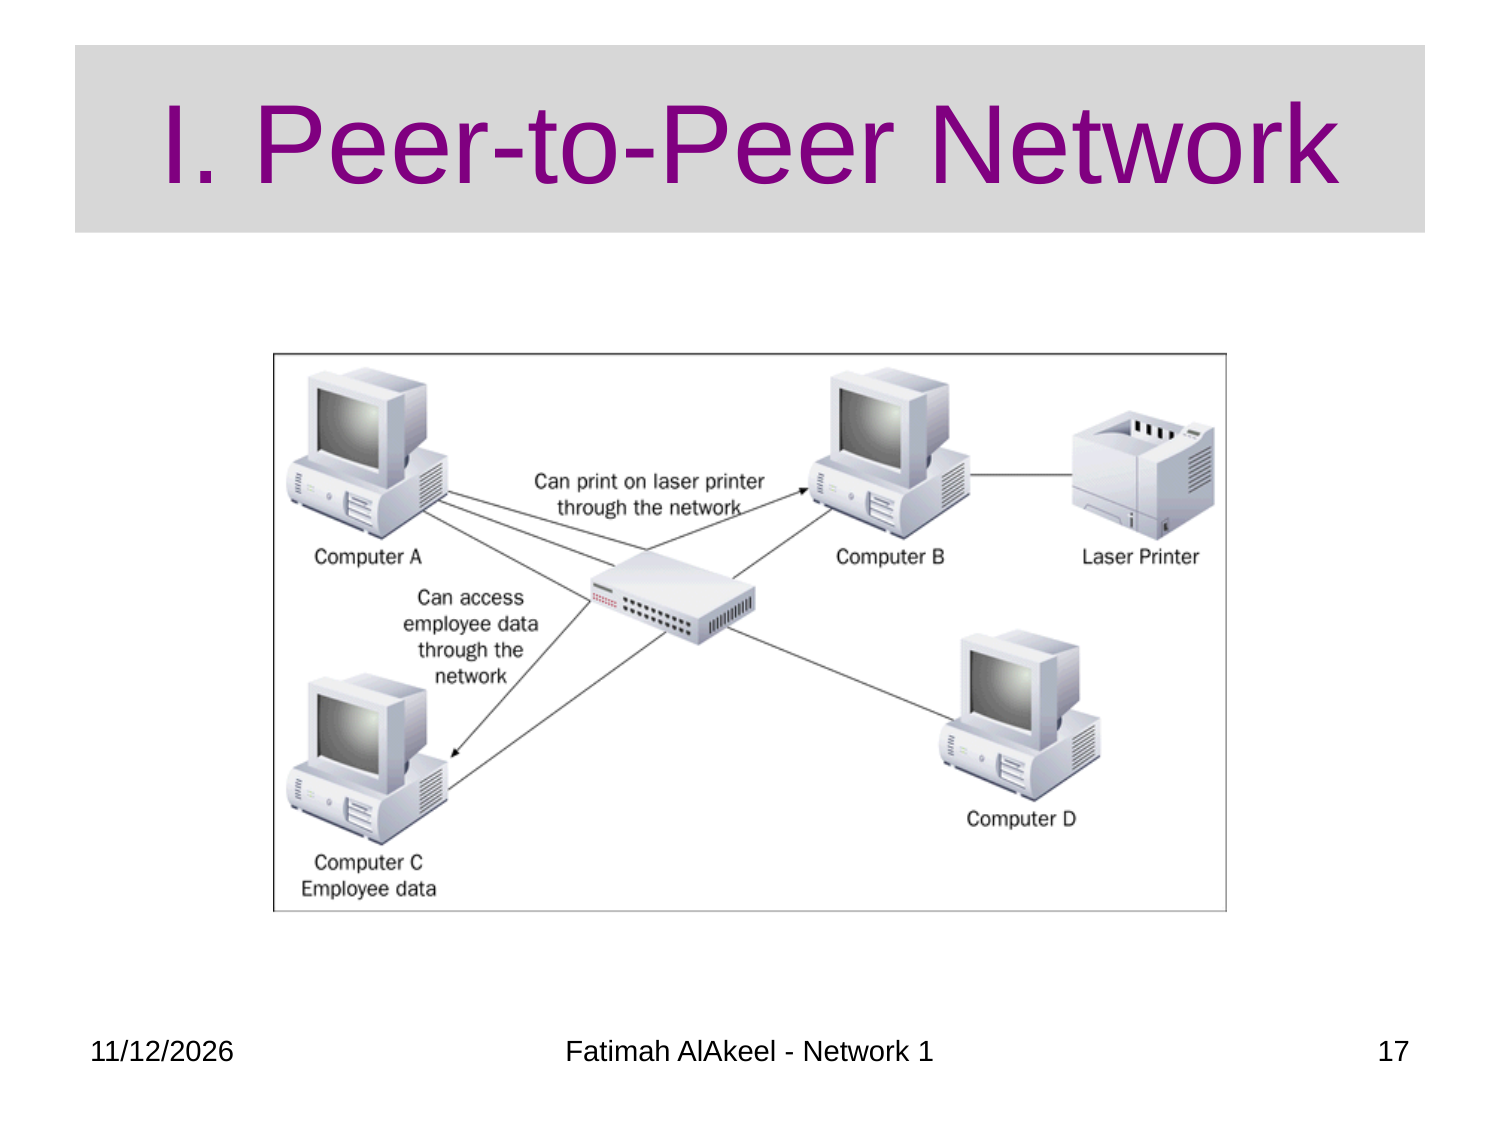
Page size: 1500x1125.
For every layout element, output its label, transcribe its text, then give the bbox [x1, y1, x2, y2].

slide_number 17 [1074, 1024, 1426, 1103]
title I. Peer-to-Peer Network [74, 44, 1426, 233]
footer Fatimah AlAkeel - Network 1 [512, 1024, 988, 1103]
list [273, 262, 1227, 1006]
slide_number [74, 1024, 426, 1103]
